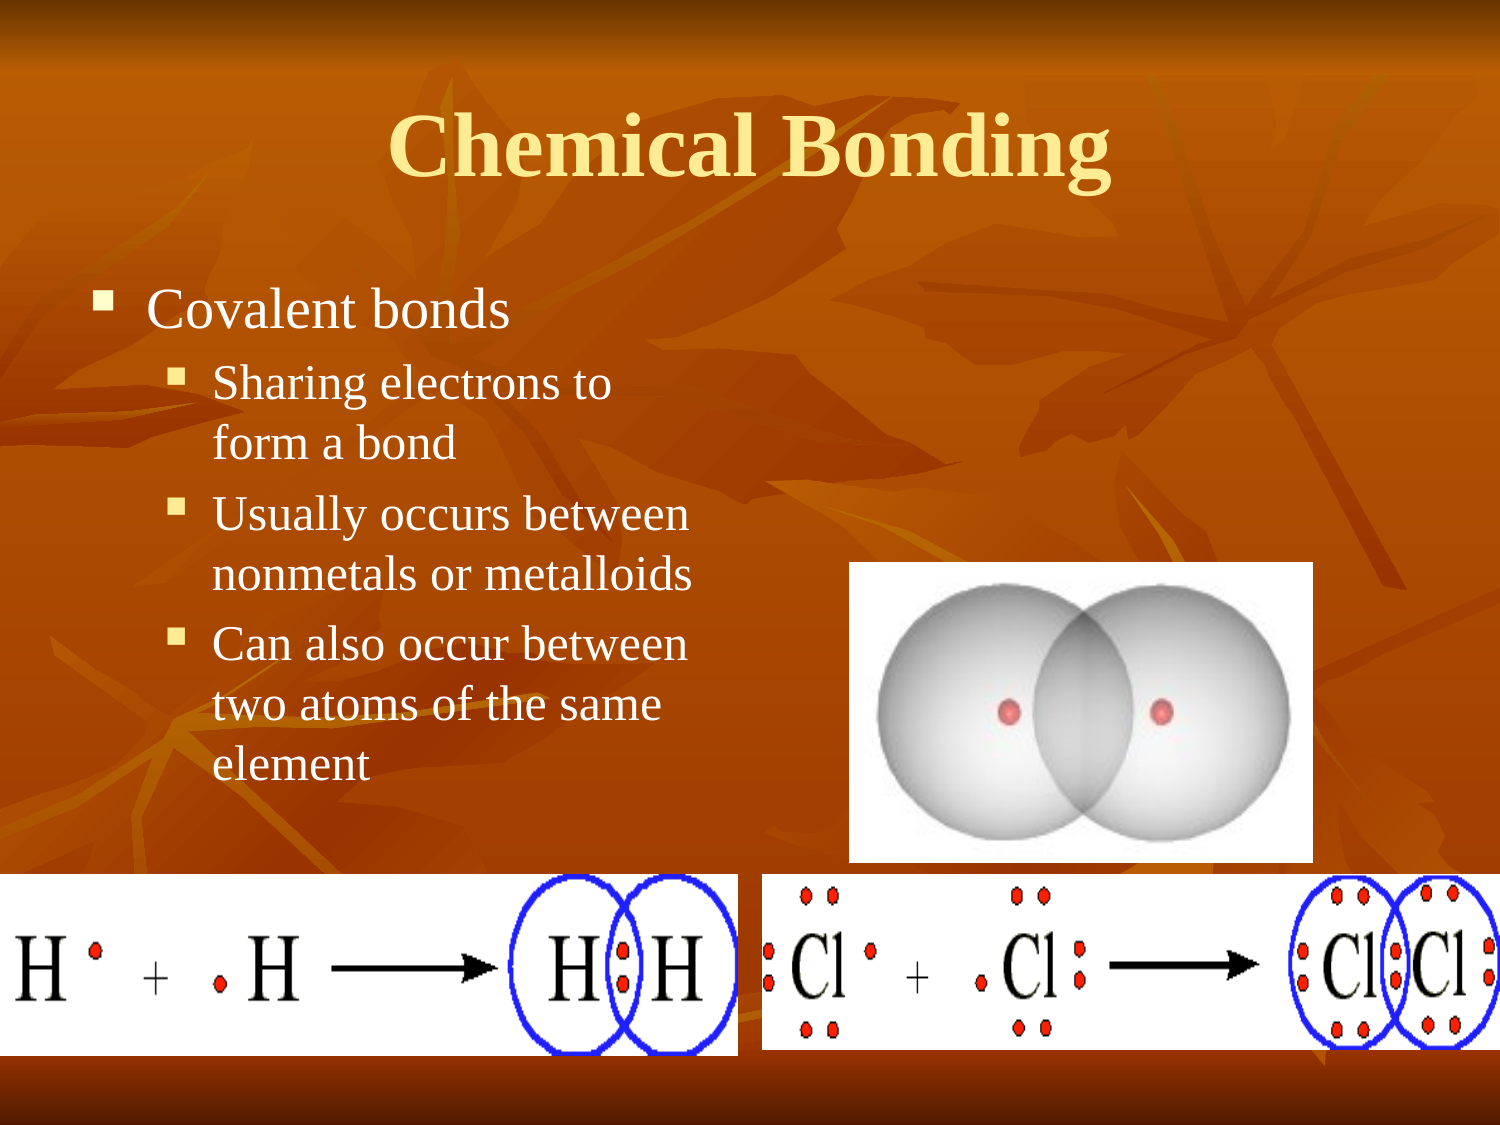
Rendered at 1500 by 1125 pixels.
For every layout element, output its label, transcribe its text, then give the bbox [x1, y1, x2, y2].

title Chemical Bonding [74, 45, 1426, 234]
list Covalent bonds Sharing electrons to form a bond Usually occurs between nonmetals or metalloids Can also occur between two atoms of the same element [74, 262, 738, 874]
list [762, 874, 1500, 1051]
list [0, 874, 738, 1056]
picture [849, 562, 1313, 863]
